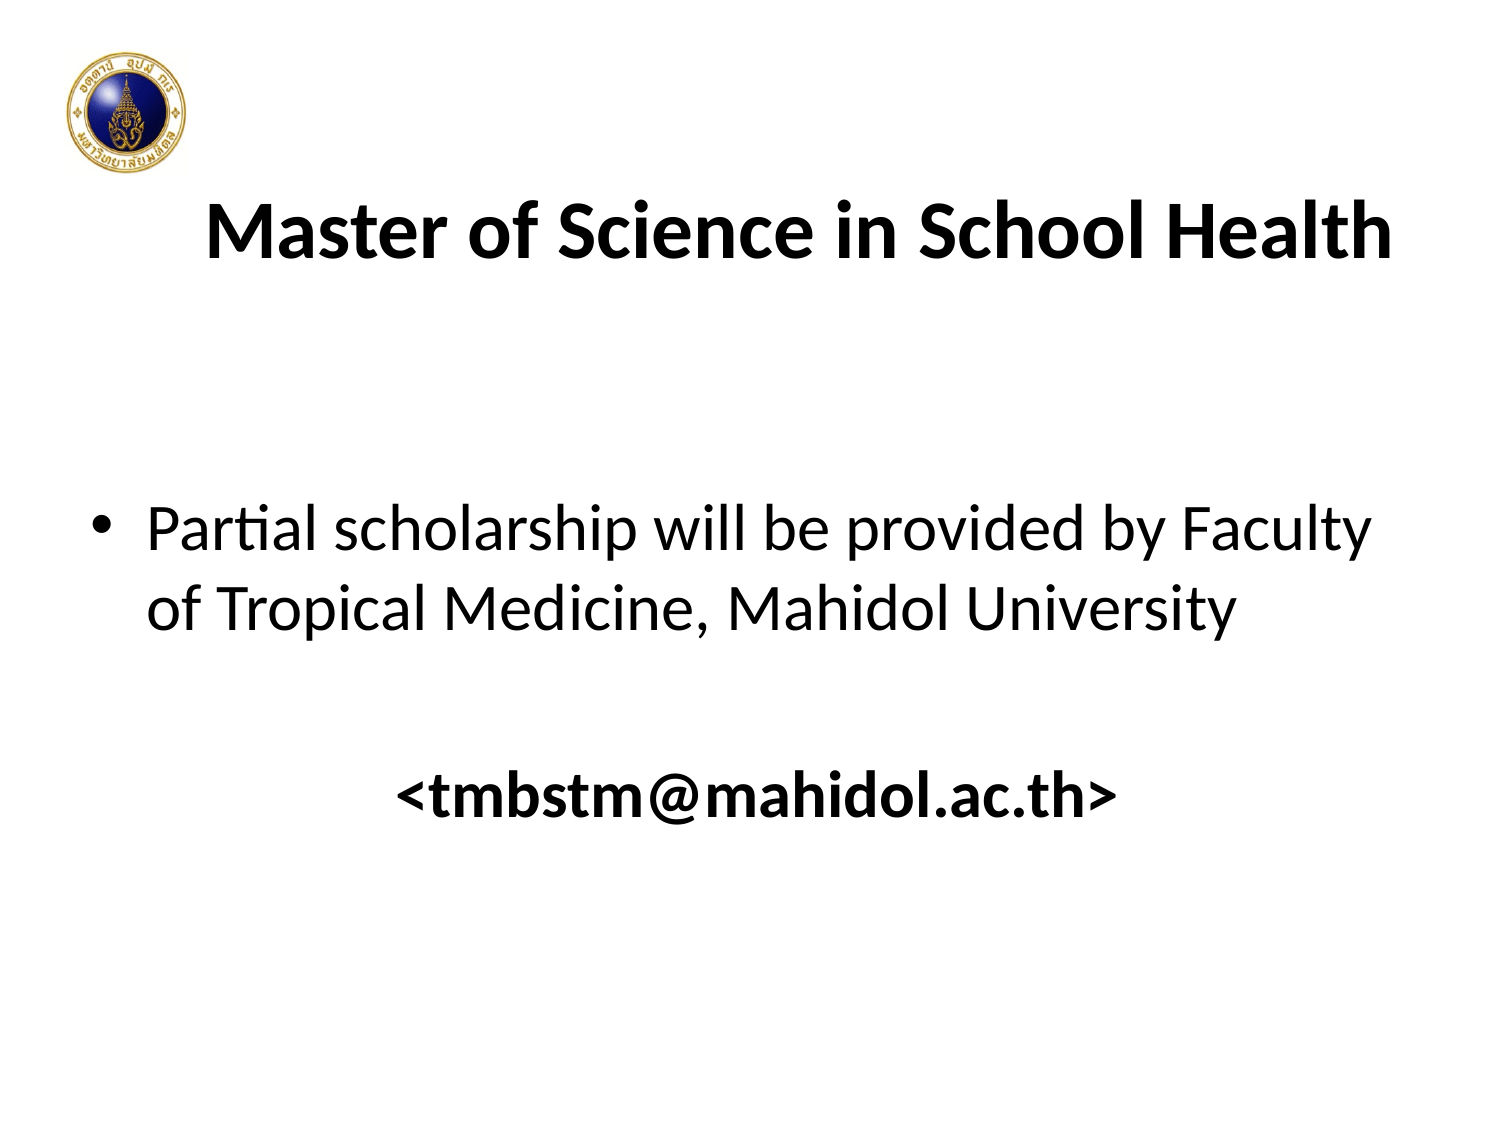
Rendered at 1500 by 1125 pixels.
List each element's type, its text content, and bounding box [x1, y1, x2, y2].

title Master of Science in School Health [174, 149, 1425, 300]
picture [64, 49, 188, 176]
list Partial scholarship will be provided by Faculty of Tropical Medicine, Mahidol University <tmbstm@mahidol.ac.th> [75, 382, 1425, 1000]
